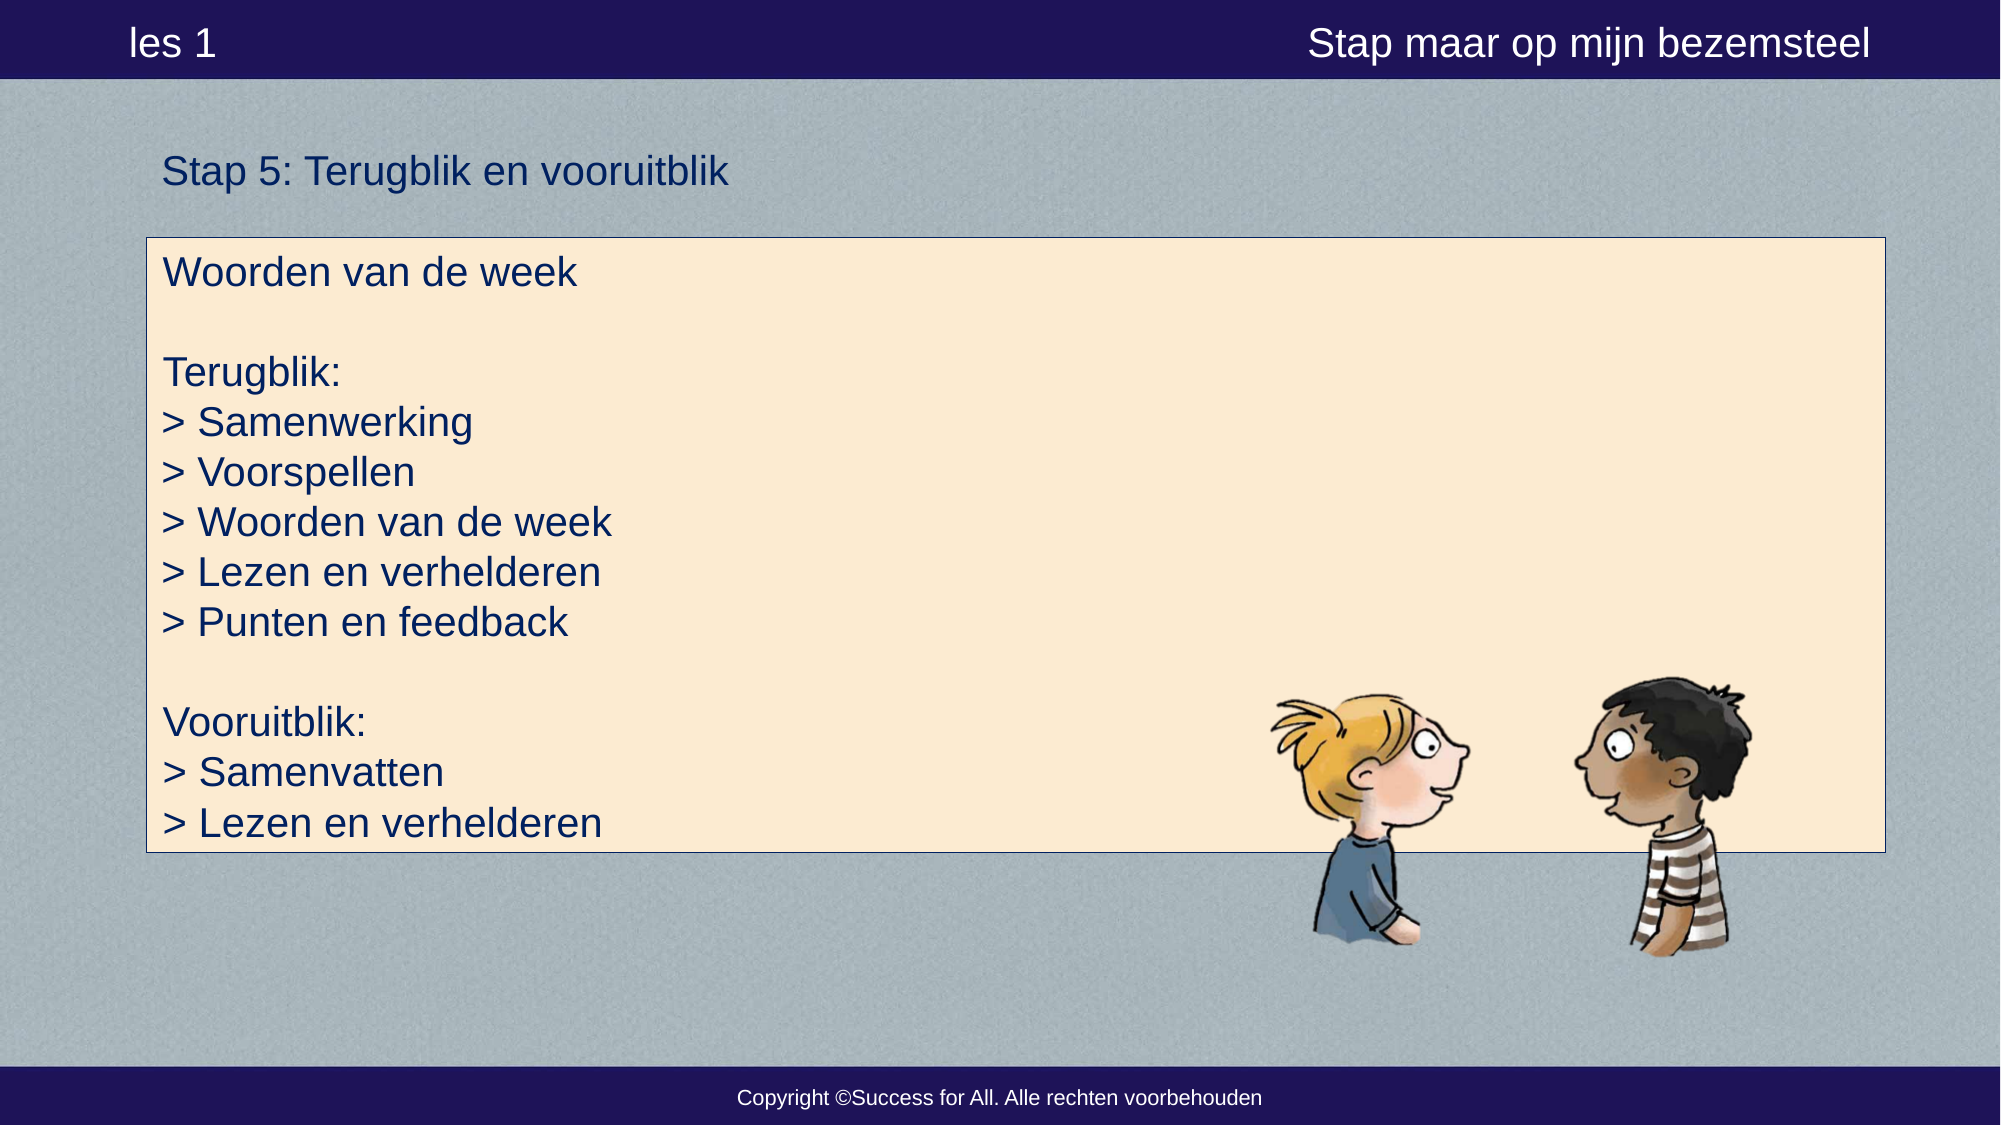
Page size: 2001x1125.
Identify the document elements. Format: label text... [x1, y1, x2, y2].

text_box Woorden van de week Terugblik: > Samenwerking > Voorspellen > Woorden van de week > Lezen en verhelderen > Punten en feedback Vooruitblik: > Samenvatten > Lezen en verhelderen [146, 237, 1886, 853]
text_box Stap maar op mijn bezemsteel [999, 8, 1886, 73]
picture [0, 0, 2001, 1125]
text_box les 1 [114, 8, 354, 73]
text_box Stap 5: Terugblik en vooruitblik [146, 136, 939, 201]
text_box Copyright ©Success for All. Alle rechten voorbehouden [0, 1076, 2000, 1125]
